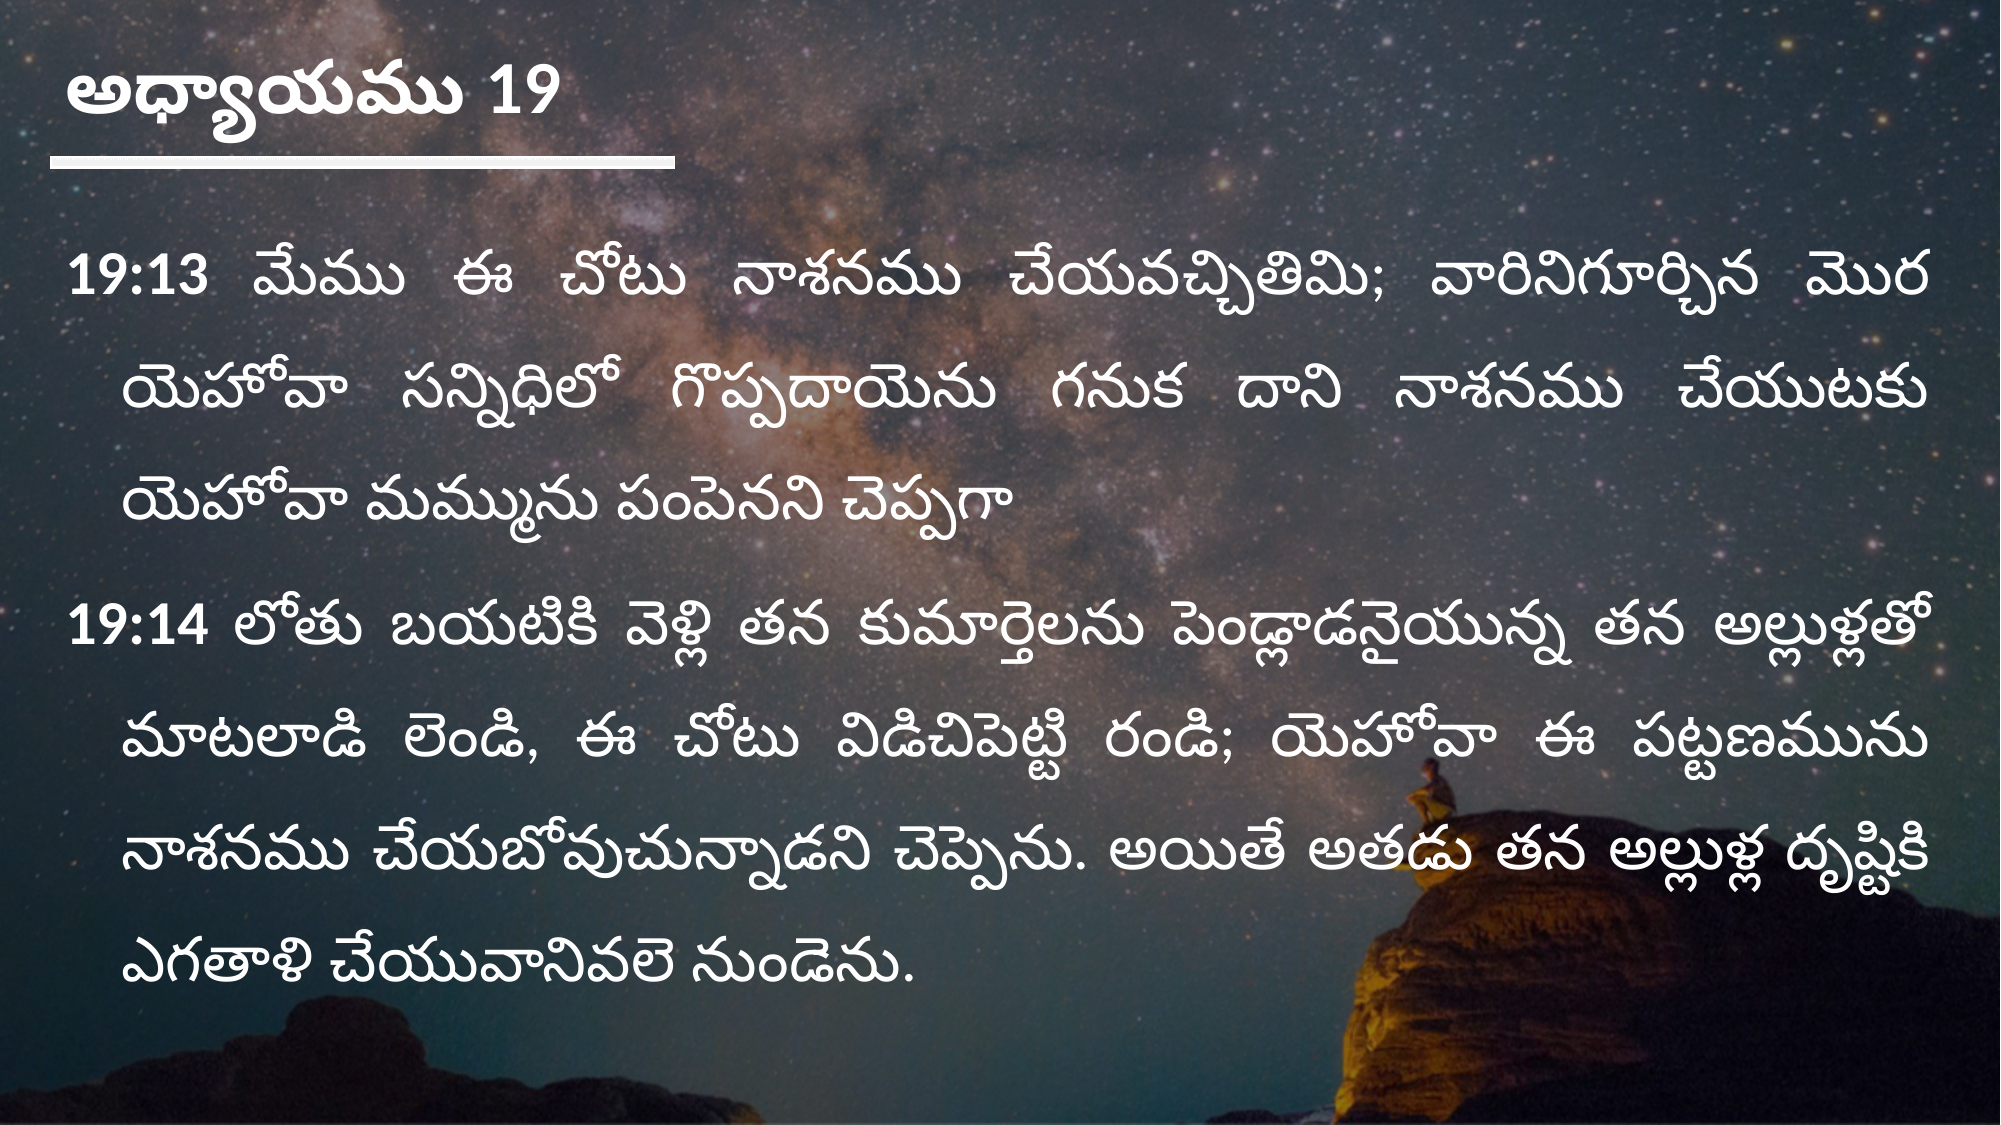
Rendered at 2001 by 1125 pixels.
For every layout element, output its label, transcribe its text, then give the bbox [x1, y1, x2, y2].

list 19:13 మేము ఈ చోటు నాశనము చేయవచ్చితివిు; వారినిగూర్చిన మొర యెహోవా సన్నిధిలో గొప్పదాయెను గనుక దాని నాశనము చేయుటకు యెహోవా మమ్మును పంపెనని చెప్పగా 19:14 లోతు బయటికి వెళ్లి తన కుమార్తెలను పెండ్లాడనైయున్న తన అల్లుళ్లతో మాటలాడి లెండి, ఈ చోటు విడిచిపెట్టి రండి; యెహోవా ఈ పట్టణమును నాశనము చేయబోవుచున్నాడని చెప్పెను. అయితే అతడు తన అల్లుళ్ల దృష్టికి ఎగతాళి చేయువానివలె నుండెను. [50, 187, 1946, 1063]
picture [0, 0, 2000, 1125]
title అధ్యాయము 19 [50, 0, 1925, 167]
